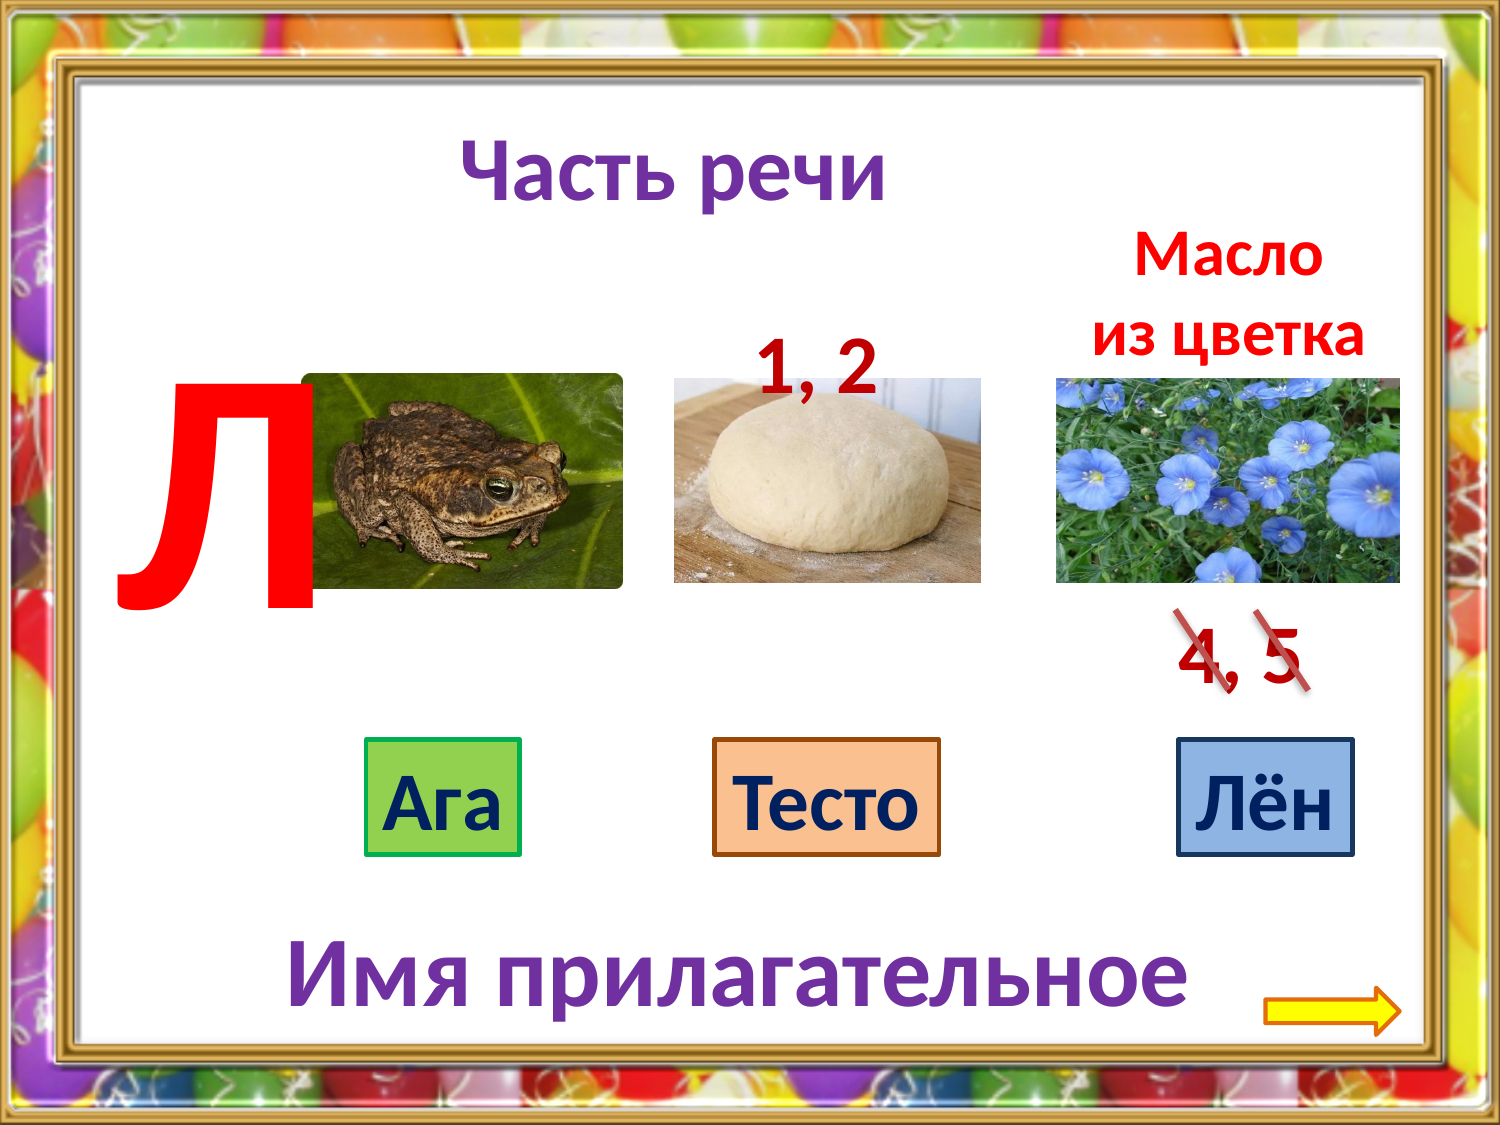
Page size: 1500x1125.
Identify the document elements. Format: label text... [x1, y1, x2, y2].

text_box Л [100, 255, 337, 686]
text_box Часть речи [444, 101, 904, 227]
text_box Тесто [714, 739, 939, 855]
text_box Имя прилагательное [271, 898, 1206, 1034]
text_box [1255, 610, 1309, 691]
text_box Ага [366, 739, 520, 855]
text_box 4, 5 [1164, 592, 1319, 708]
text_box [1174, 609, 1229, 690]
text_box Лён [1178, 739, 1353, 855]
text_box 1, 2 [739, 302, 894, 377]
text_box [1263, 985, 1402, 1037]
text_box Масло из цветка [1076, 201, 1382, 377]
picture [0, 0, 1500, 1125]
